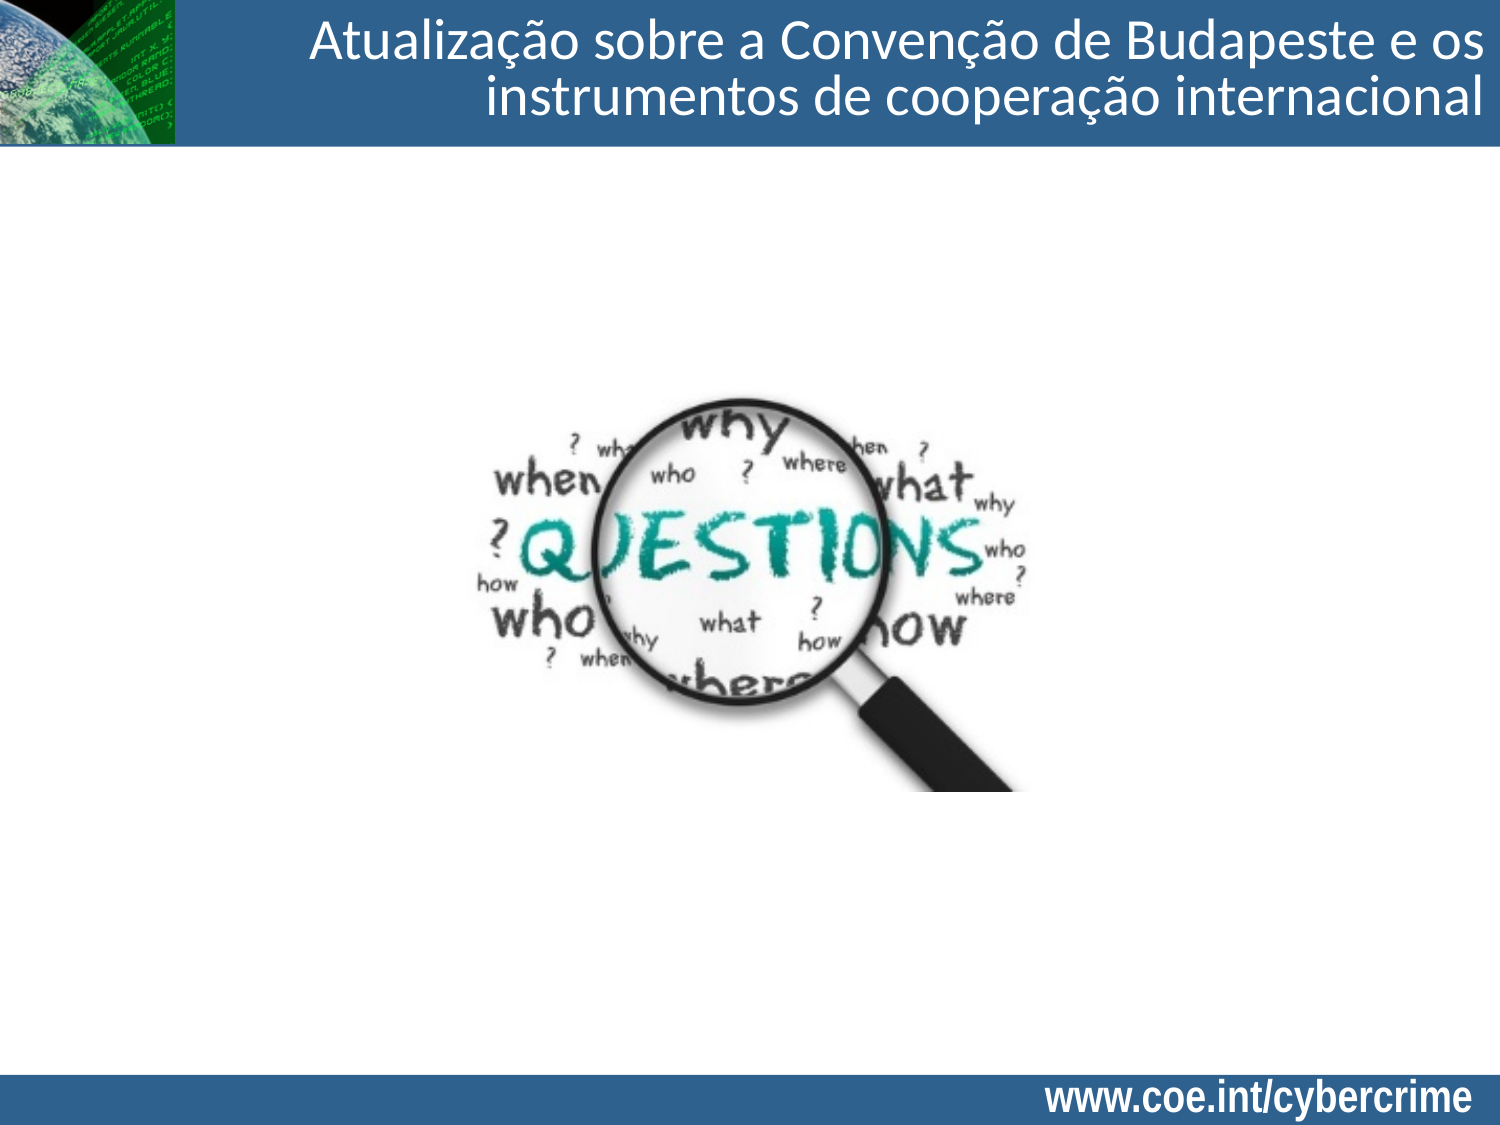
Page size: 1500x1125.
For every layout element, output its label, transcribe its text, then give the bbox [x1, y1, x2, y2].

picture [0, 0, 175, 144]
text_box [0, 1073, 1030, 1125]
text_box Atualização sobre a Convenção de Budapeste e os instrumentos de cooperação internacional [177, 0, 1500, 149]
text_box www.coe.int/cybercrime [1030, 1059, 1500, 1125]
picture [443, 332, 1057, 793]
